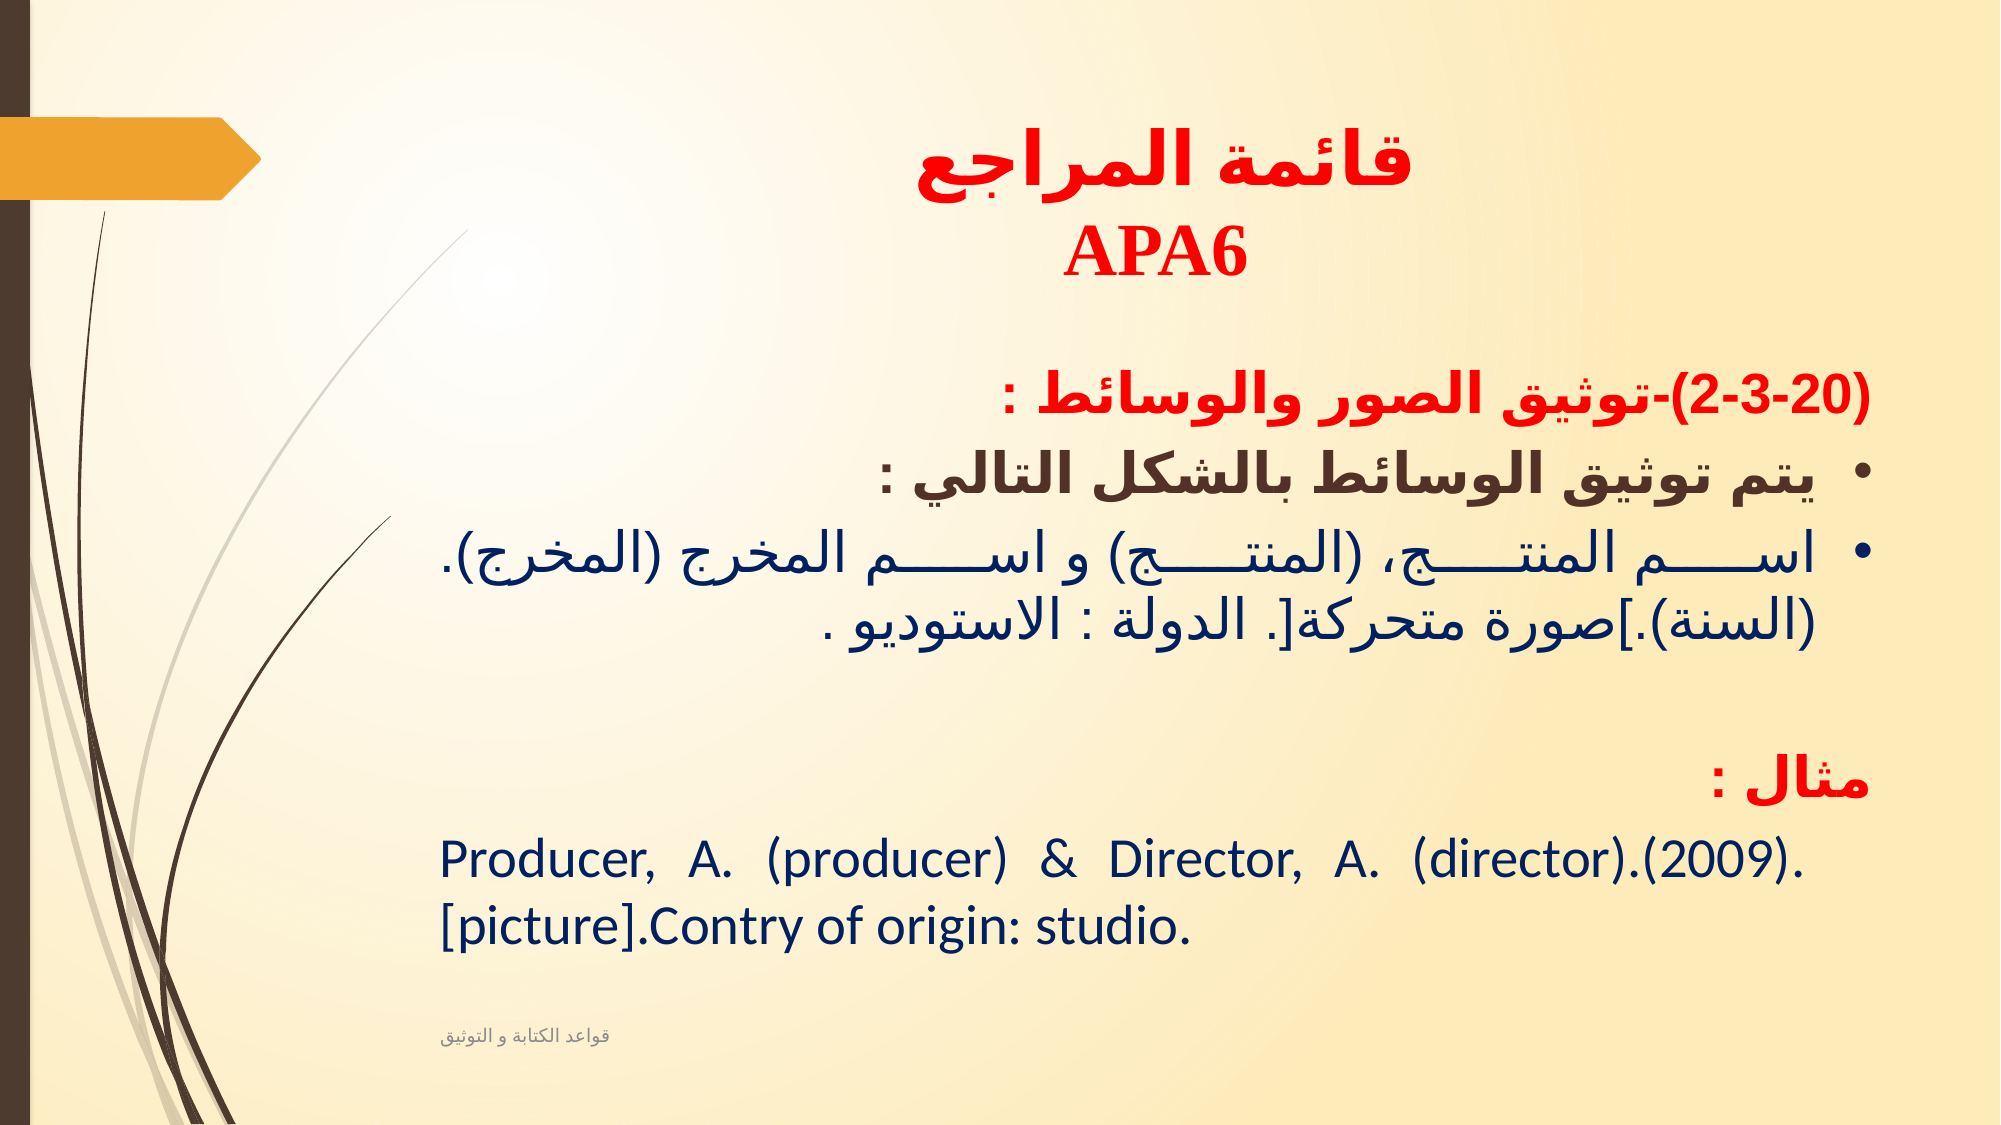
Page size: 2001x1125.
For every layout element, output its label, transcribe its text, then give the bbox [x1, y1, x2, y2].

list (2-3-20)-توثيق الصور والوسائط : يتم توثيق الوسائط بالشكل التالي : اسم المنتج، (المنتج) و اسم المخرج (المخرج). (السنة).]صورة متحركة[. الدولة : الاستوديو . مثال : Producer, A. (producer) & Director, A. (director).(2009). [picture].Contry of origin: studio. [424, 350, 1888, 970]
title قائمة المراجع APA6 [425, 102, 1888, 313]
footer قواعد الكتابة و التوثيق [424, 1006, 1675, 1067]
